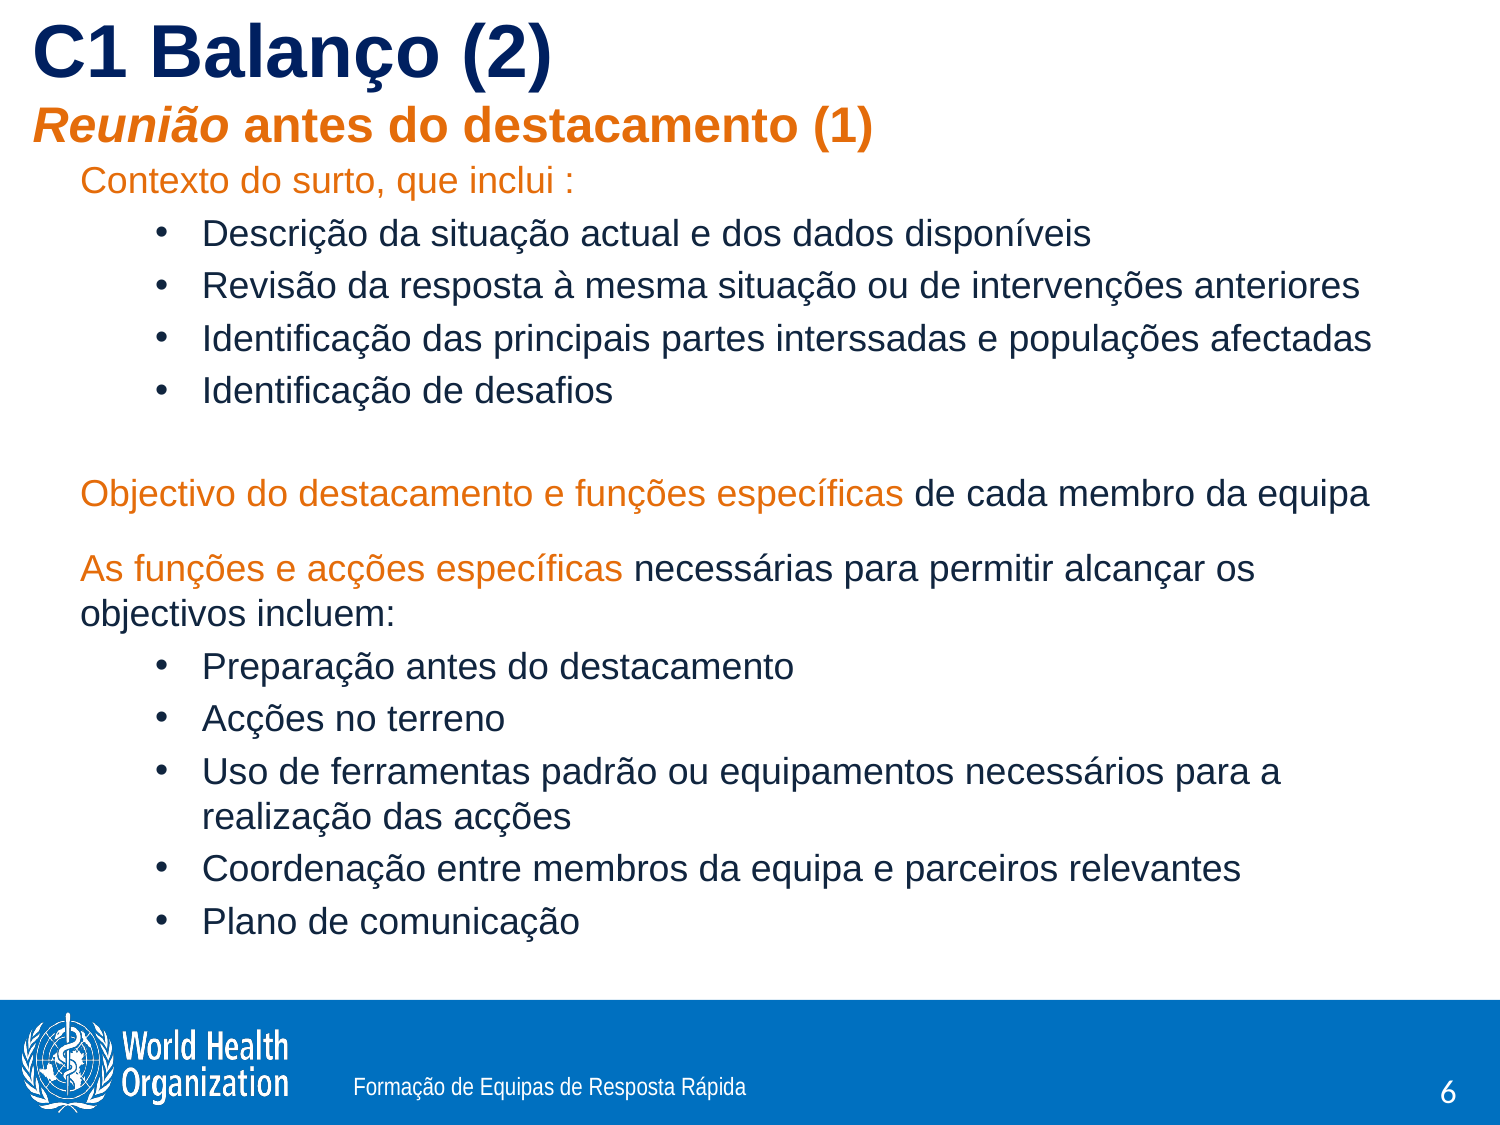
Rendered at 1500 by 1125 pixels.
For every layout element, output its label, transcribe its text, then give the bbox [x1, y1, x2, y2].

picture [21, 1012, 288, 1113]
title C1 Balanço (2) Reunião antes do destacamento (1) [17, 0, 1500, 172]
list Contexto do surto, que inclui : Descrição da situação actual e dos dados disponíveis Revisão da resposta à mesma situação ou de intervenções anteriores Identificação das principais partes interssadas e populações afectadas Identificação de desafios Objectivo do destacamento e funções específicas de cada membro da equipa As funções e acções específicas necessárias para permitir alcançar os objectivos incluem: Preparação antes do destacamento Acções no terreno Uso de ferramentas padrão ou equipamentos necessários para a realização das acções Coordenação entre membros da equipa e parceiros relevantes Plano de comunicação [64, 149, 1412, 941]
